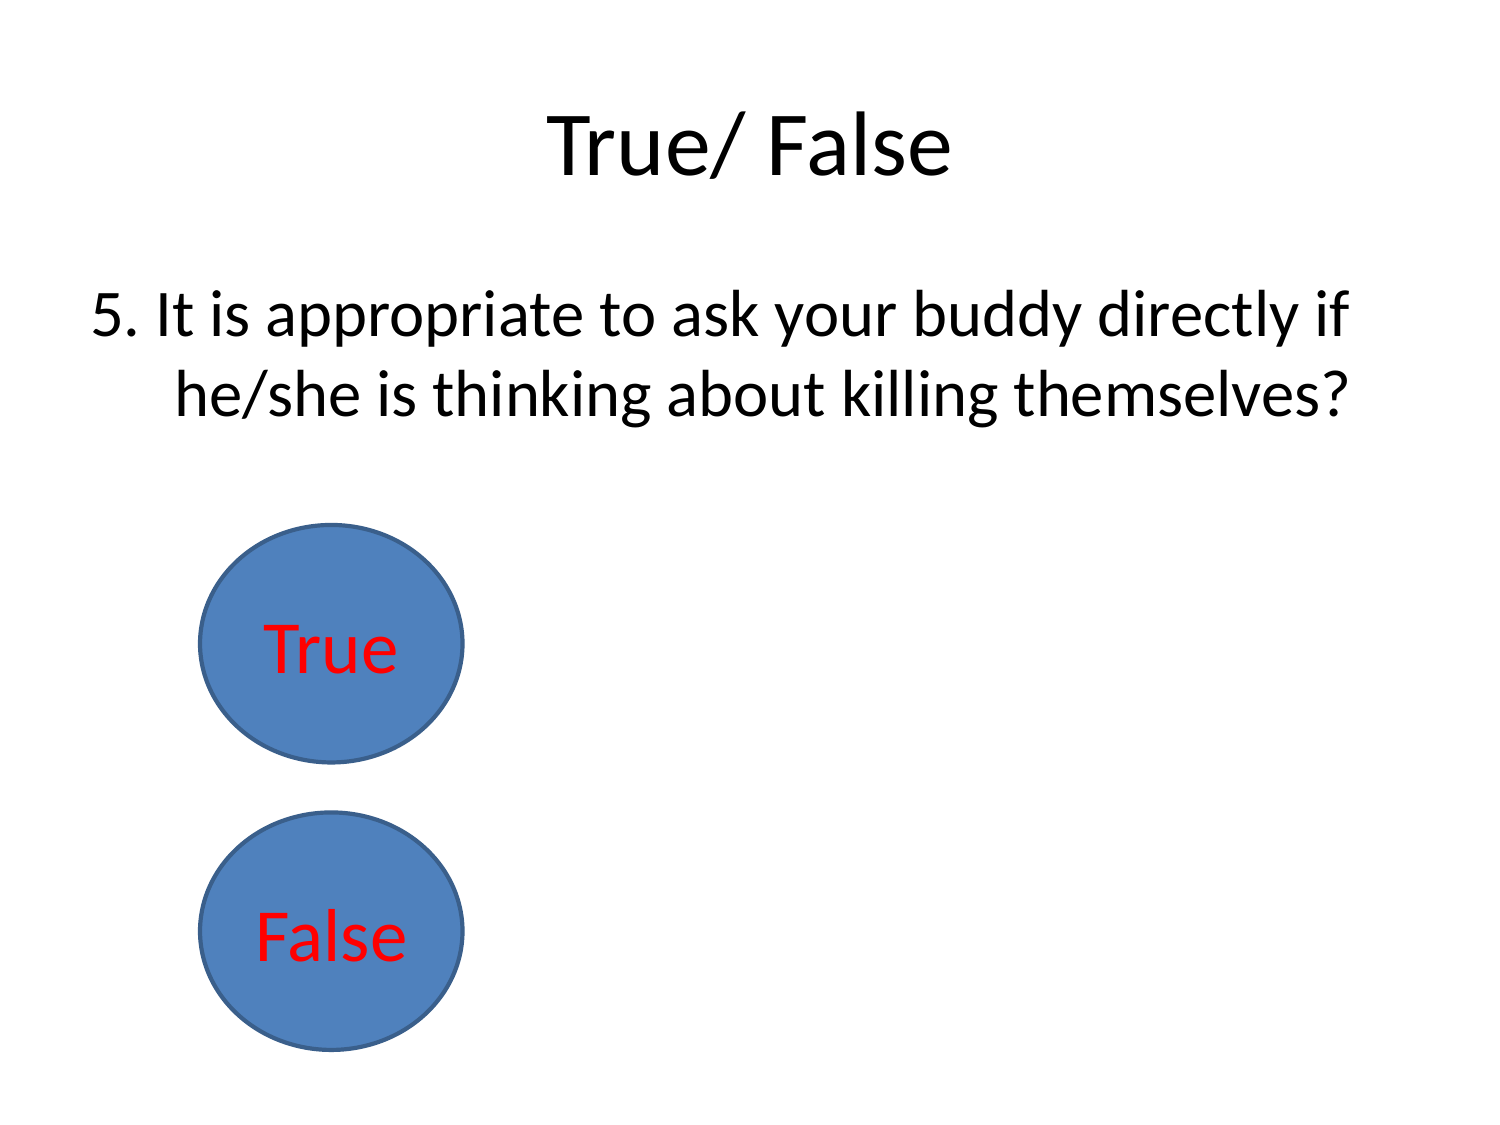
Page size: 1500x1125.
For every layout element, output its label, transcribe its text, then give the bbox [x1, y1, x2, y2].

text_box False [197, 810, 465, 1053]
list 5. It is appropriate to ask your buddy directly if he/she is thinking about killing themselves? [75, 262, 1425, 1005]
text_box True [197, 522, 465, 765]
title True/ False [75, 45, 1425, 233]
